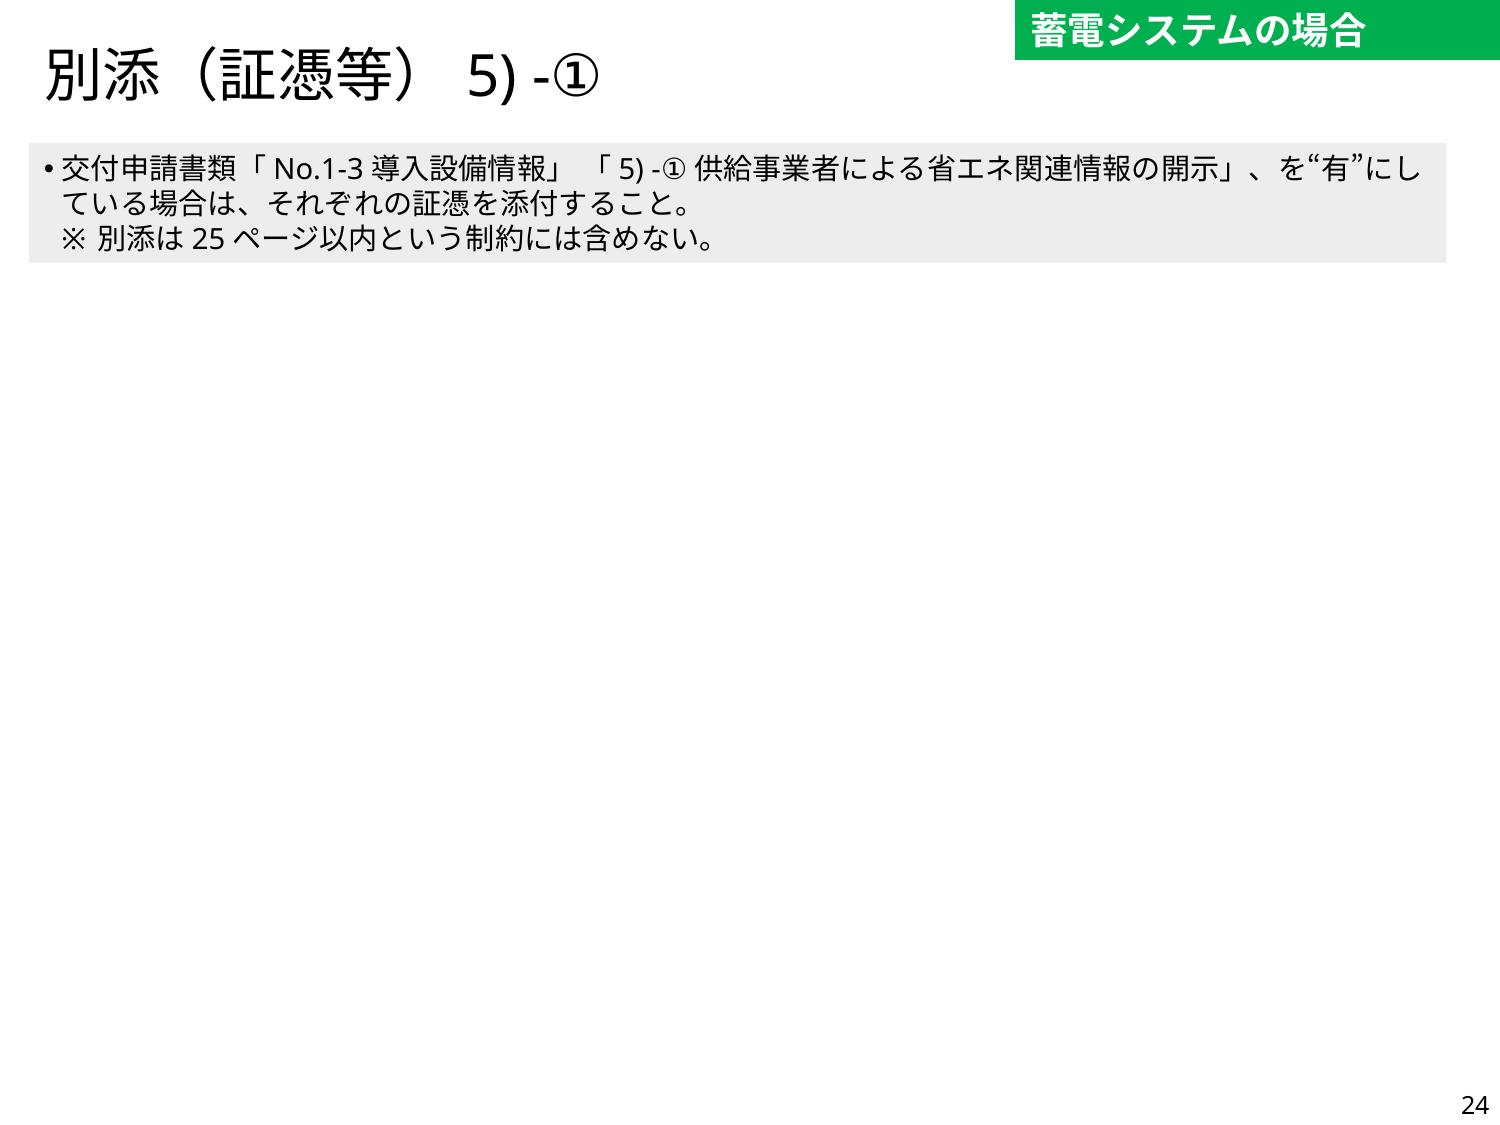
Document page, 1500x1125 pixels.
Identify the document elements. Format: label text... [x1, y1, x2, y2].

text_box 交付申請書類「No.1-3導入設備情報」 「5) -①供給事業者による省エネ関連情報の開示」、を“有”にしている場合は、それぞれの証憑を添付すること。 別添は25ページ以内という制約には含めない。 [29, 143, 1447, 263]
title 別添（証憑等）5) -① [29, 33, 1447, 122]
text_box 蓄電システムの場合 [1015, 0, 1500, 60]
